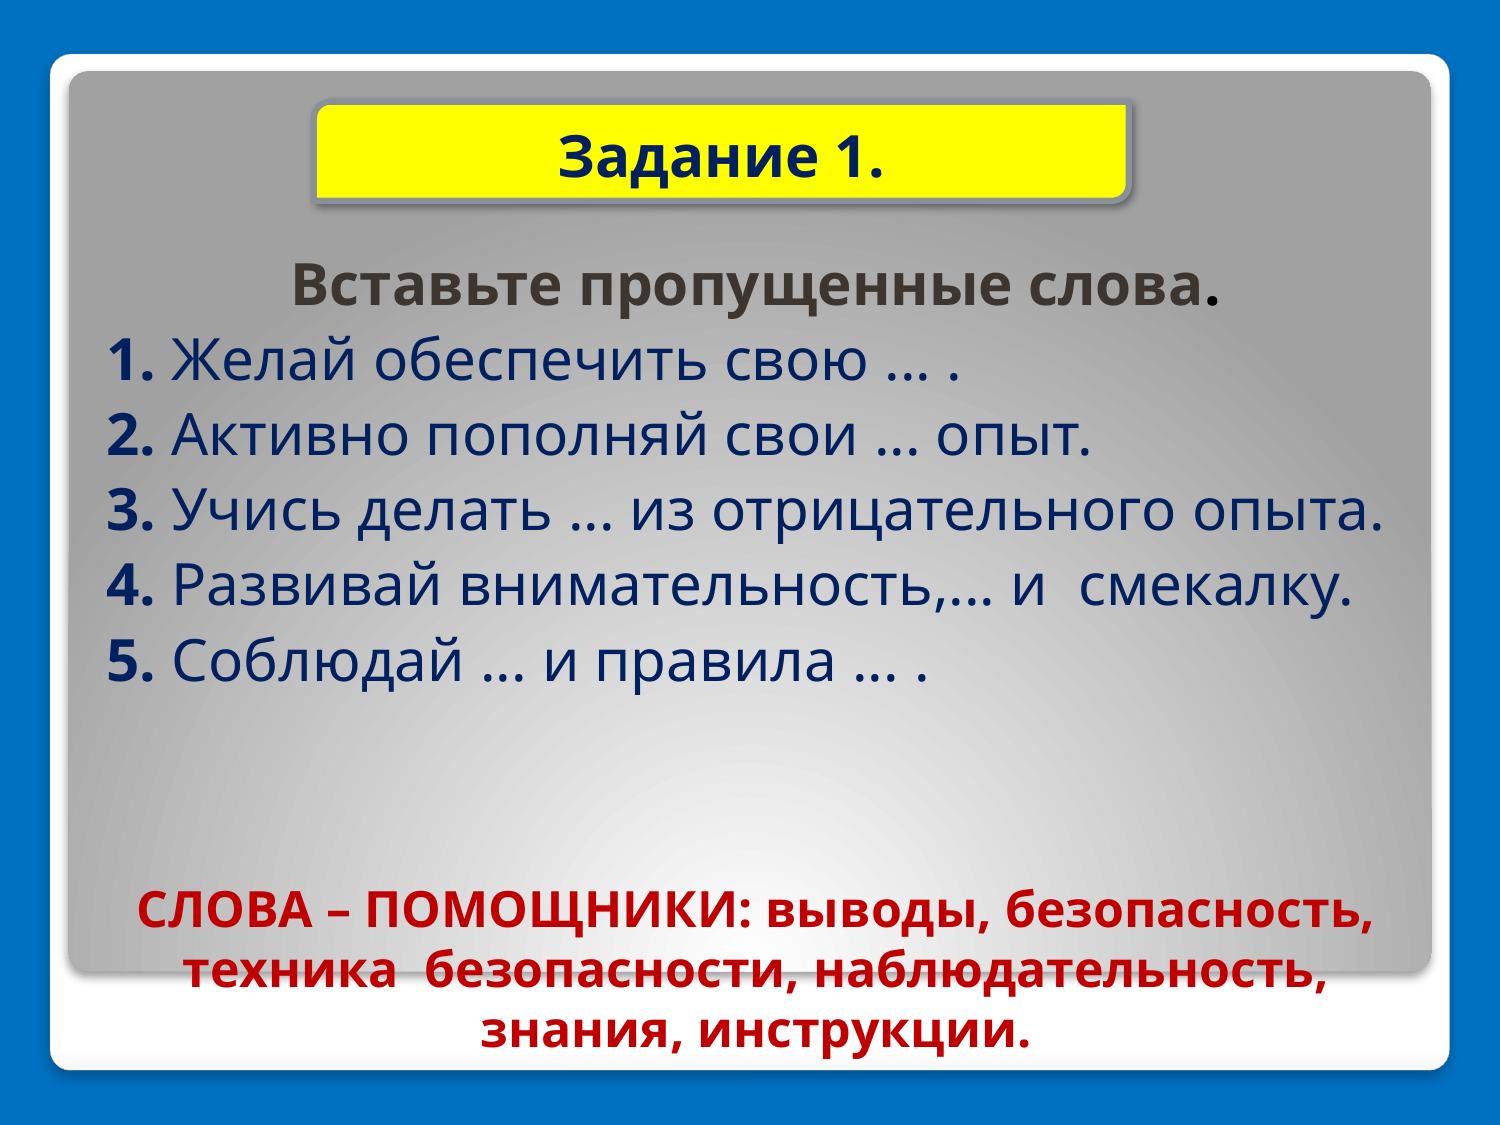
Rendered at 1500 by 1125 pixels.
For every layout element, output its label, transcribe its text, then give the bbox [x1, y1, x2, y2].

text_box Задание 1. [313, 101, 1129, 201]
title СЛОВА – ПОМОЩНИКИ: выводы, безопасность, техника безопасности, наблюдательность, знания, инструкции. [83, 928, 1429, 1125]
list Вставьте пропущенные слова. 1. Желай обеспечить свою ... . 2. Активно пополняй свои ... опыт. 3. Учись делать ... из отрицательного опыта. 4. Развивай внимательность,... и смекалку. 5. Соблюдай ... и правила ... . [76, 231, 1420, 919]
